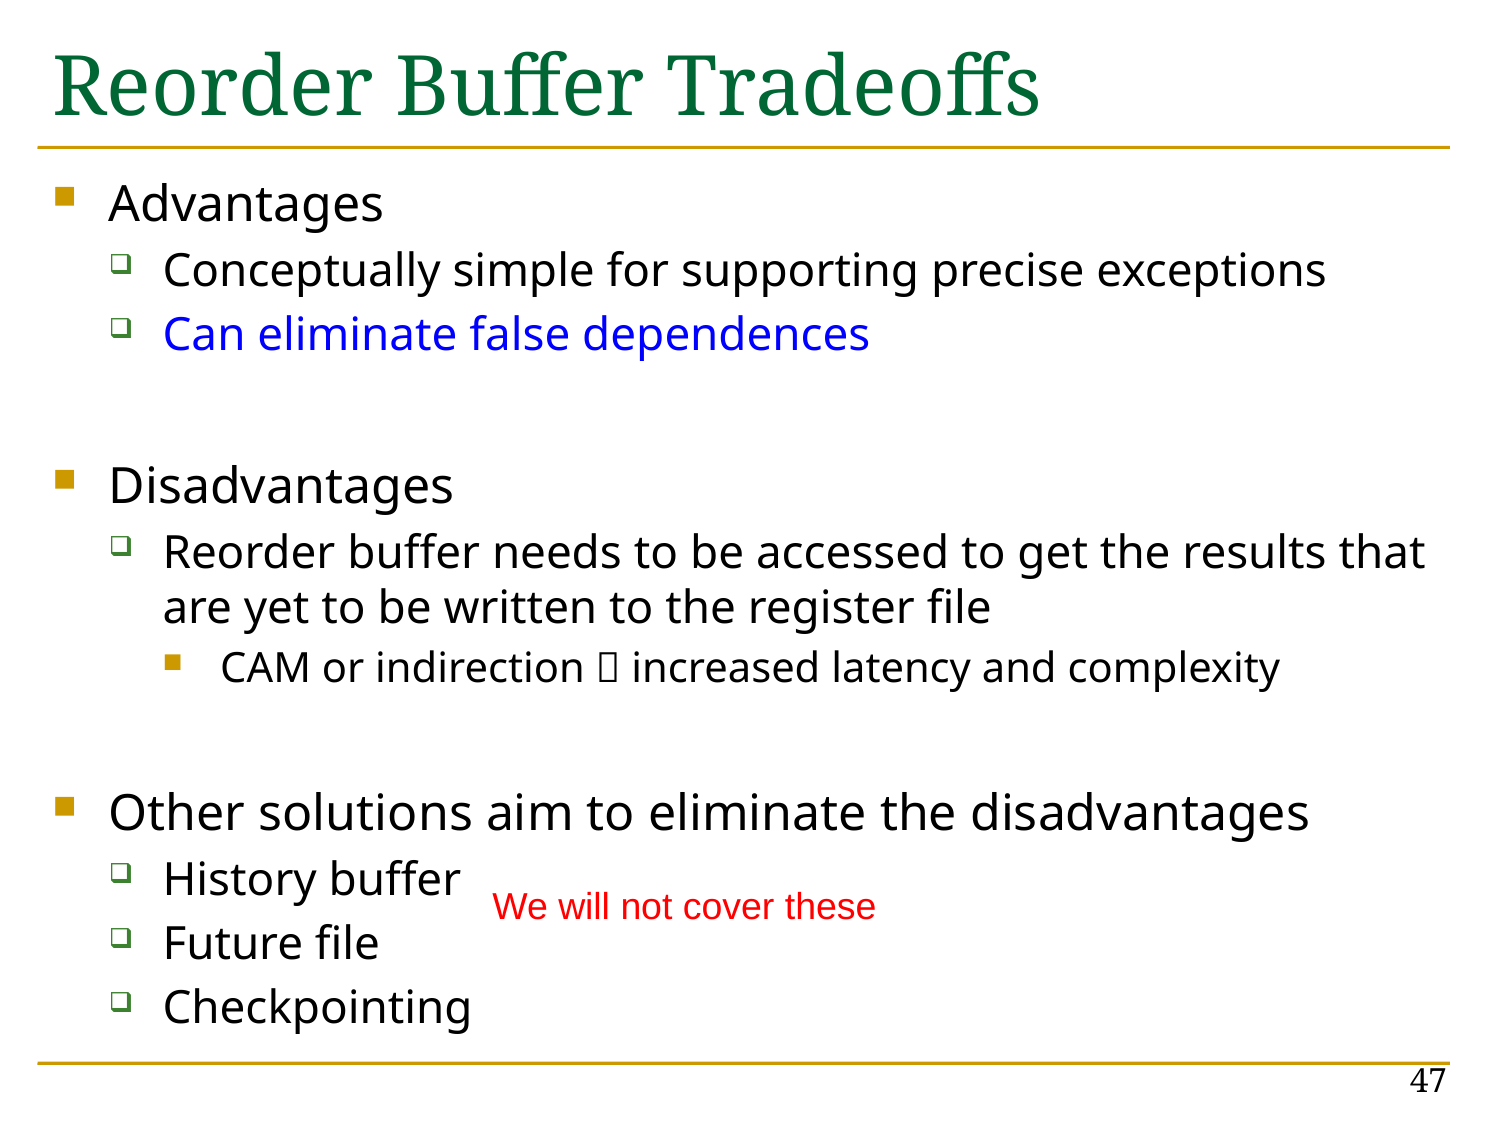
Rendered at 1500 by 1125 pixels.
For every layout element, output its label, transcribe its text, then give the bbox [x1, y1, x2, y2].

title Reorder Buffer Tradeoffs [37, 24, 1450, 163]
text_box We will not cover these [477, 874, 892, 935]
slide_number 47 [1111, 1036, 1462, 1112]
list Advantages Conceptually simple for supporting precise exceptions Can eliminate false dependences Disadvantages Reorder buffer needs to be accessed to get the results that are yet to be written to the register file CAM or indirection  increased latency and complexity Other solutions aim to eliminate the disadvantages History buffer Future file Checkpointing [37, 163, 1450, 1016]
